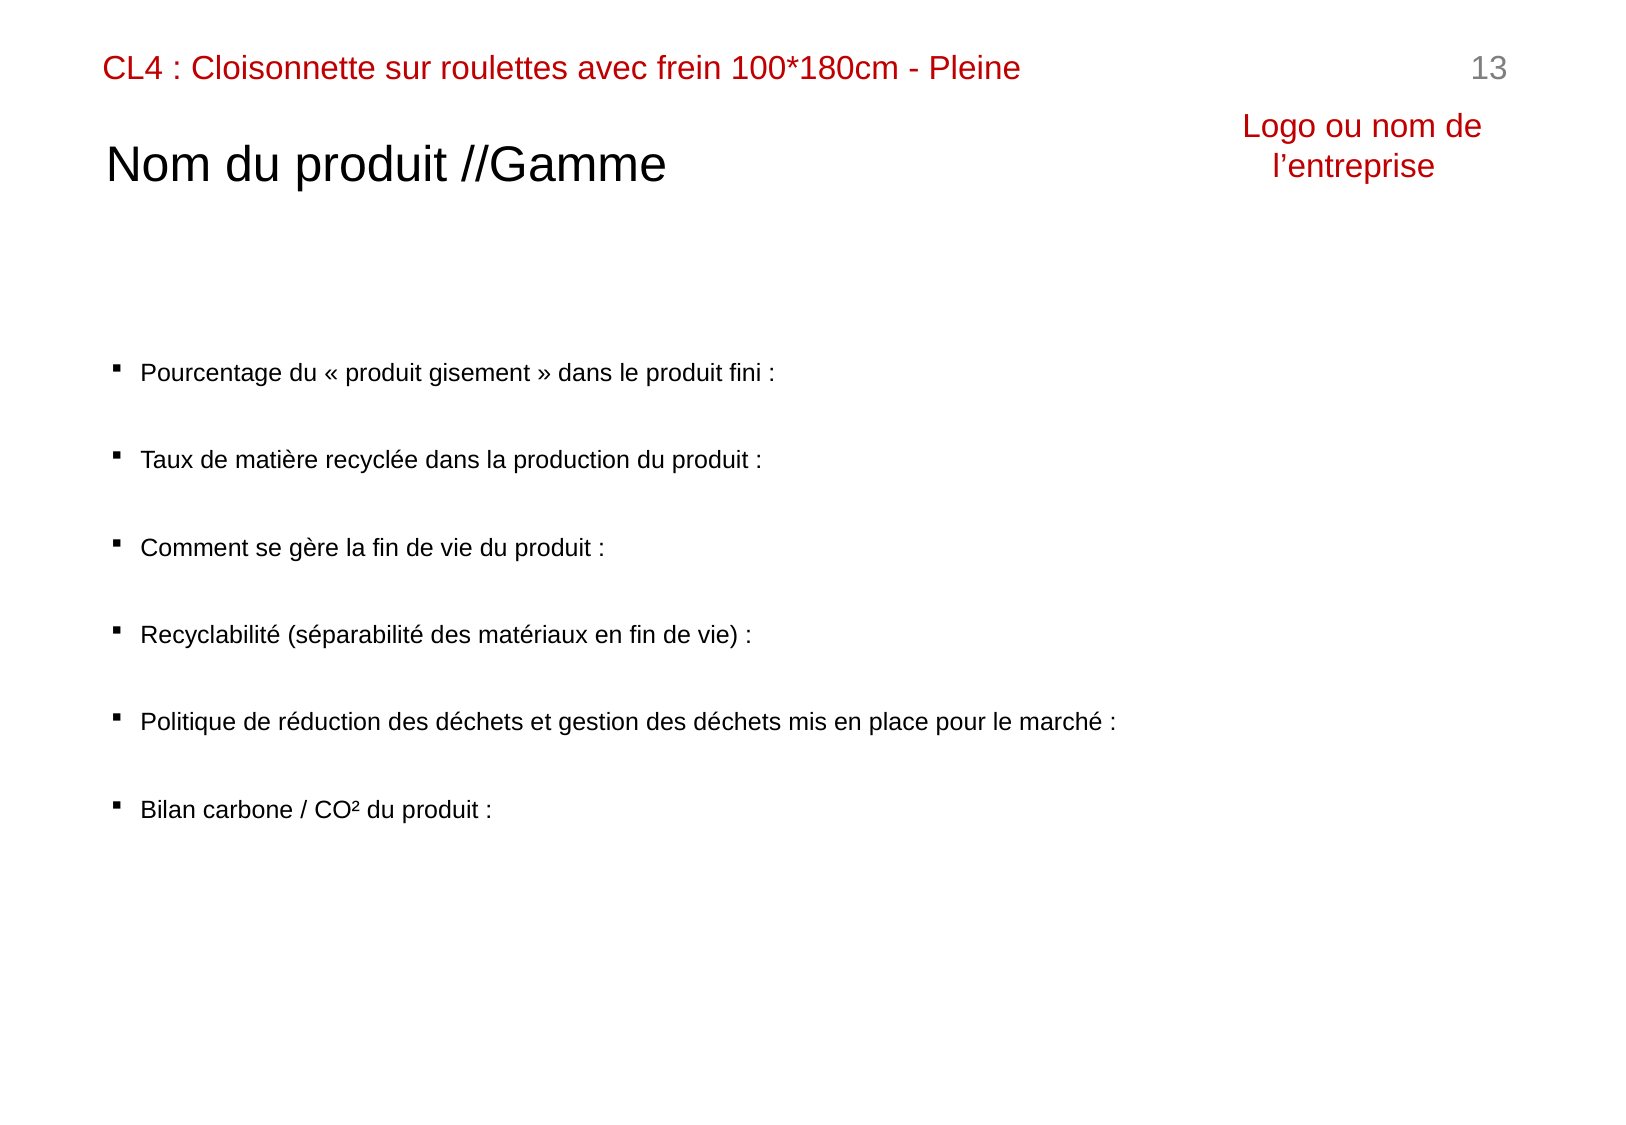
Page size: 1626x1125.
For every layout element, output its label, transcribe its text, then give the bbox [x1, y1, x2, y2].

slide_number 13 [1426, 19, 1523, 91]
list Nom du produit //Gamme [91, 109, 1523, 215]
title CL4 : Cloisonnette sur roulettes avec frein 100*180cm - Pleine [102, 19, 1426, 109]
text_box Logo ou nom de l’entreprise [1141, 91, 1567, 197]
text_box Pourcentage du « produit gisement » dans le produit fini : Taux de matière recyclée dans la production du produit : Comment se gère la fin de vie du produit : Recyclabilité (séparabilité des matériaux en fin de vie) : Politique de réduction des déchets et gestion des déchets mis en place pour le marché : Bilan carbone / CO² du produit : [81, 304, 1333, 1067]
